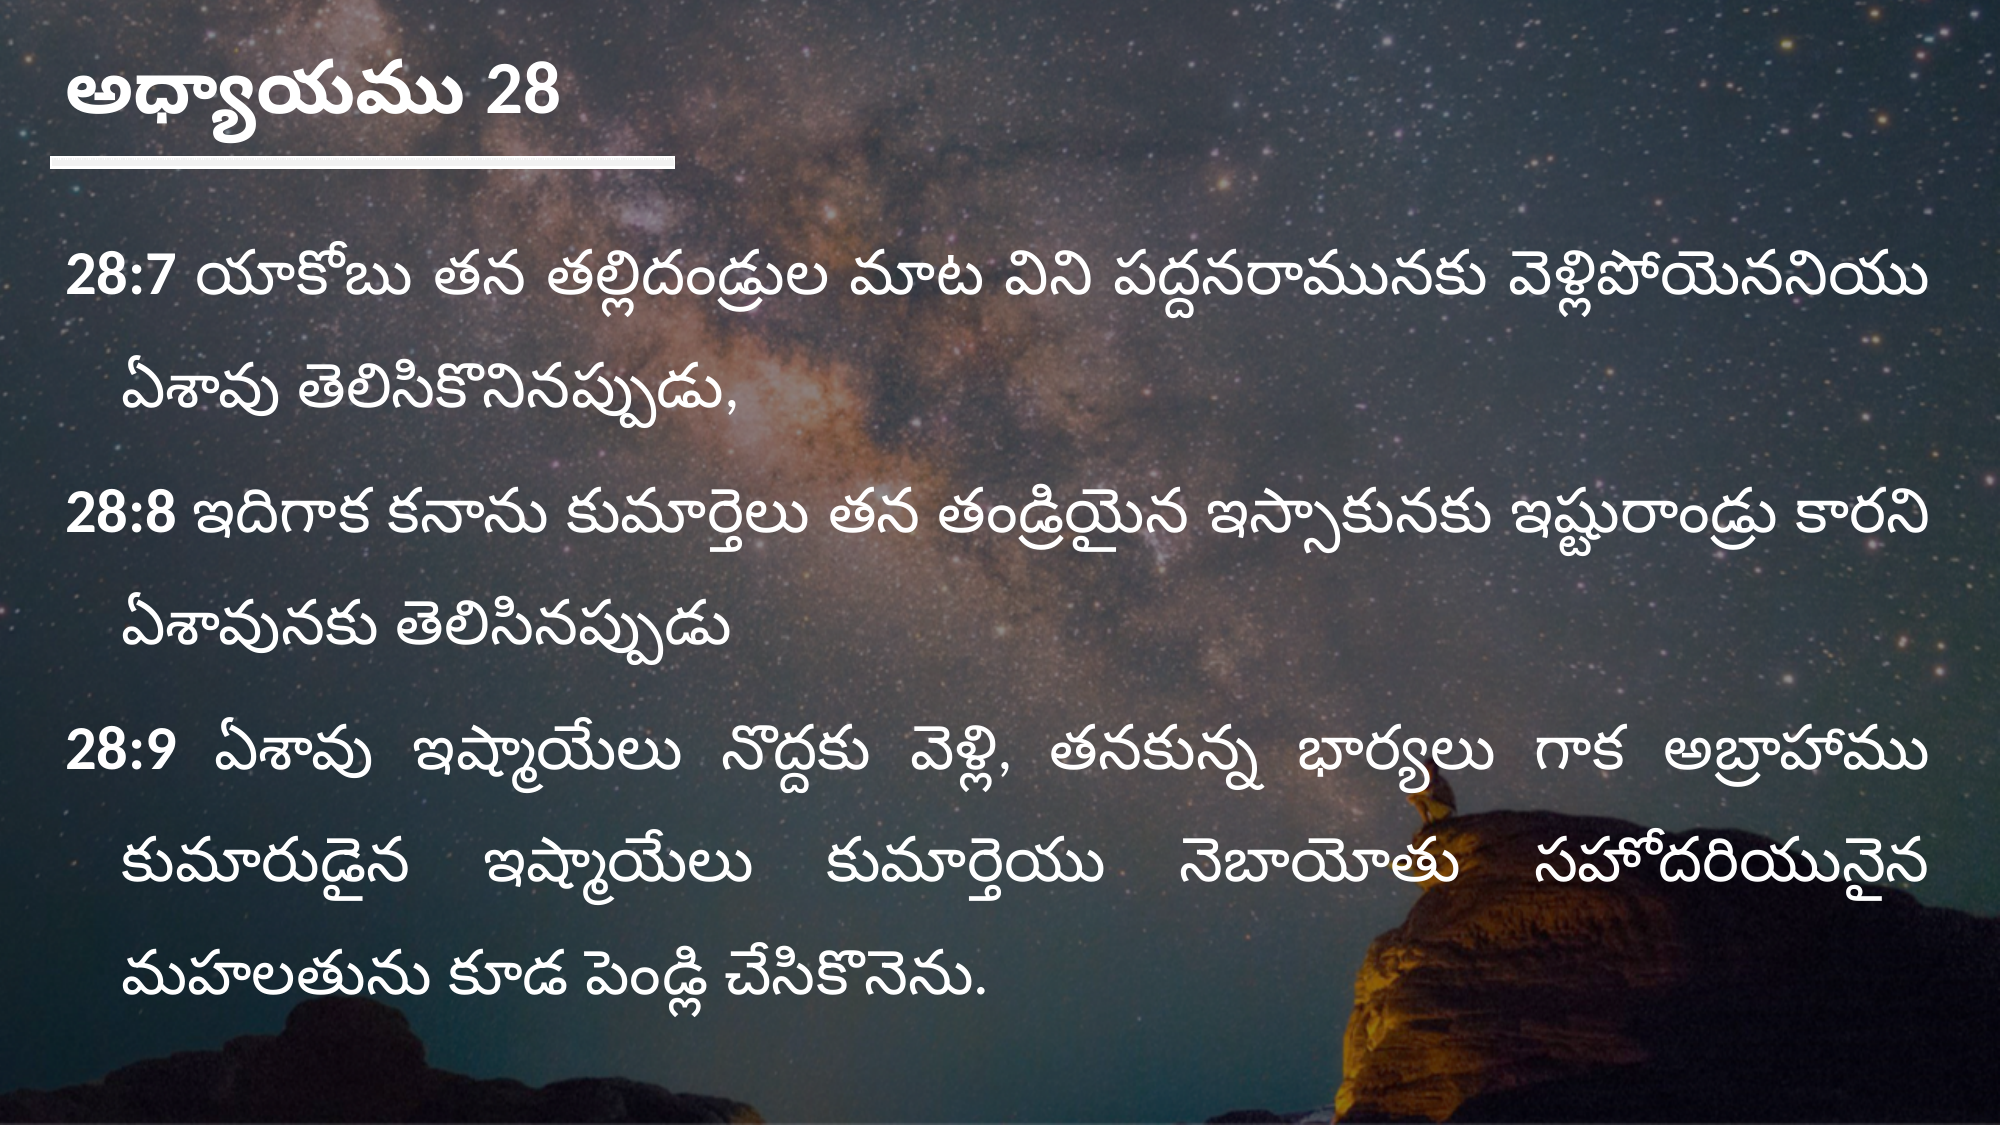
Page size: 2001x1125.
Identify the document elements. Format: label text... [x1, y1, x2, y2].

list 28:7 యాకోబు తన తల్లిదండ్రుల మాట విని పద్దనరామునకు వెళ్లిపోయెననియు ఏశావు తెలిసికొనినప్పుడు, 28:8 ఇదిగాక కనాను కుమార్తెలు తన తండ్రియైన ఇస్సాకునకు ఇష్టురాండ్రు కారని ఏశావునకు తెలిసినప్పుడు 28:9 ఏశావు ఇష్మాయేలు నొద్దకు వెళ్లి, తనకున్న భార్యలు గాక అబ్రాహాము కుమారుడైన ఇష్మాయేలు కుమార్తెయు నెబాయోతు సహోదరియునైన మహలతును కూడ పెండ్లి చేసికొనెను. [50, 187, 1946, 1063]
title అధ్యాయము 28 [50, 0, 1925, 167]
picture [0, 0, 2000, 1125]
